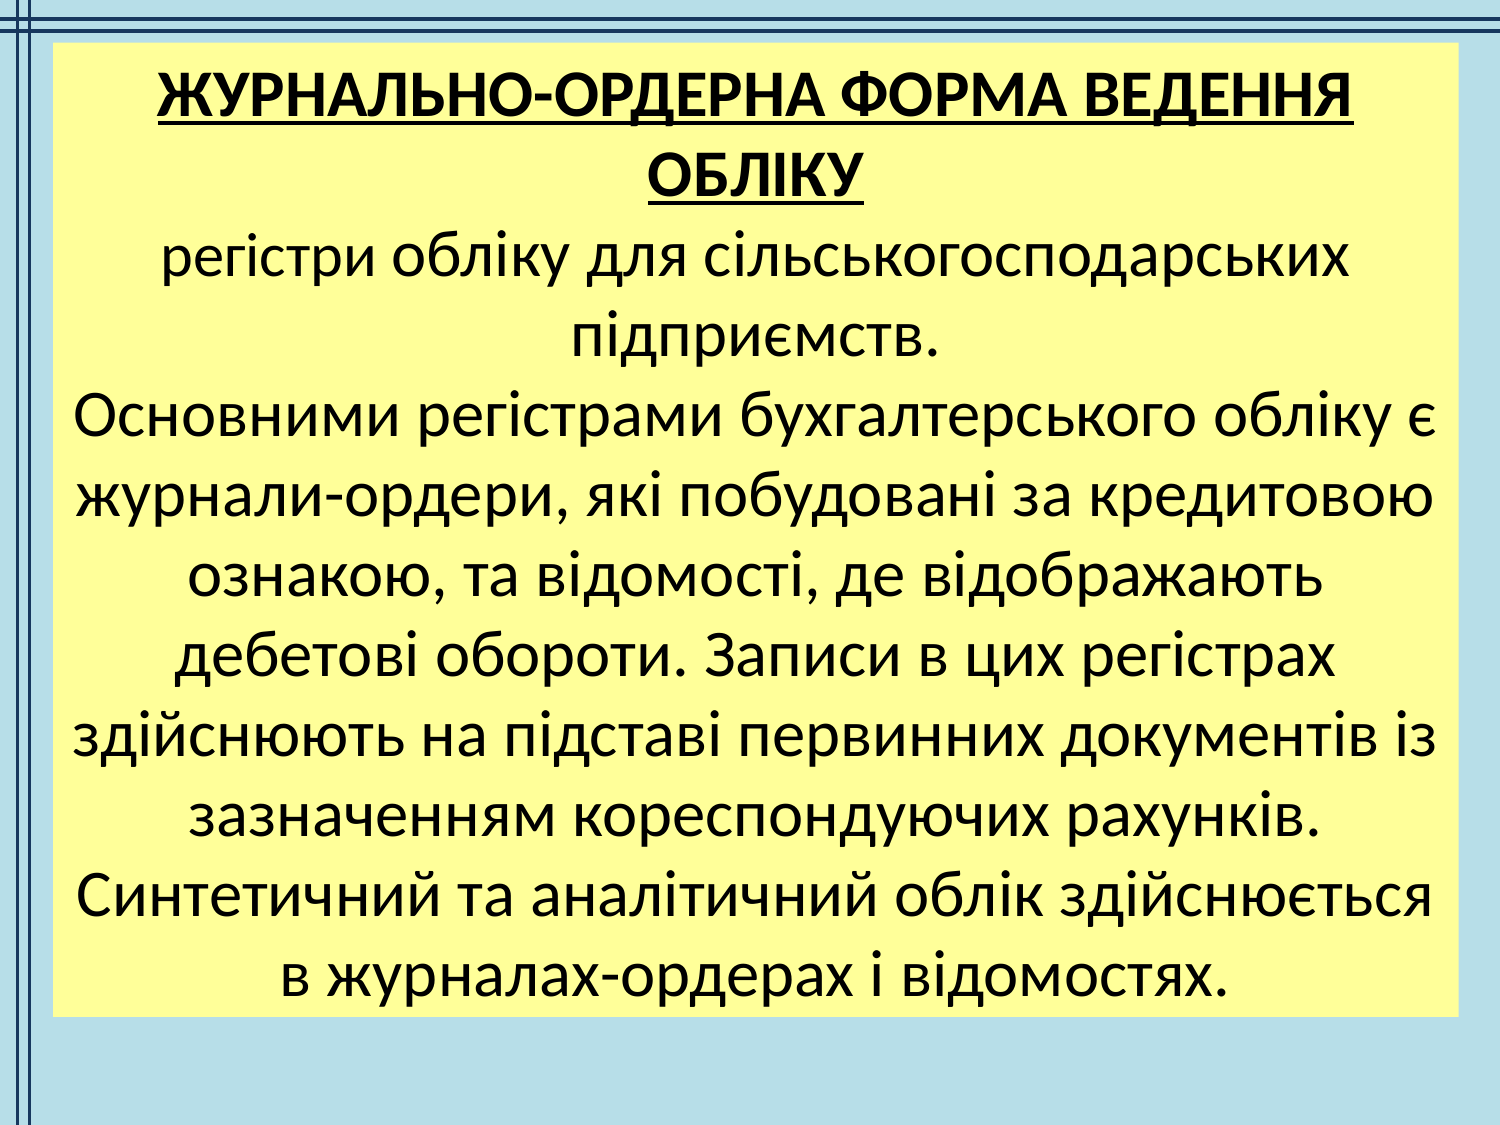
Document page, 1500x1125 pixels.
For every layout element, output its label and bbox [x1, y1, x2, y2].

text_box [0, 0, 1500, 1125]
